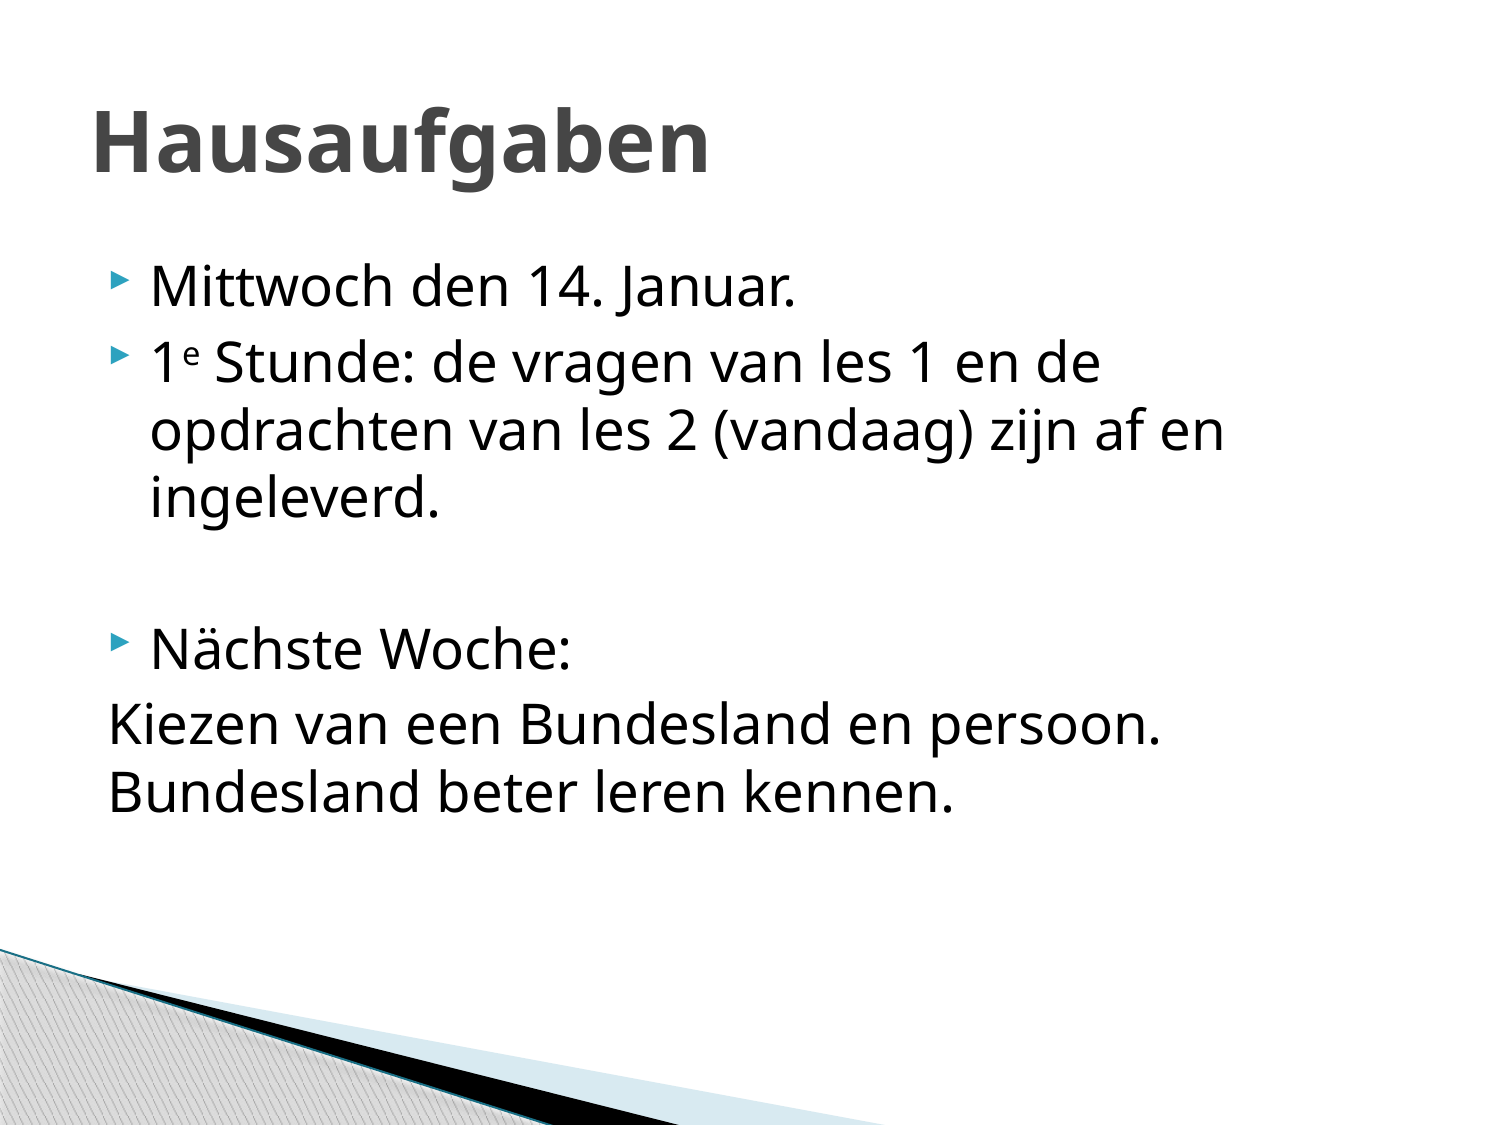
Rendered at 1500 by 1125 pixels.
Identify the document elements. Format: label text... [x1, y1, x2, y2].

title Hausaufgaben [75, 45, 1425, 233]
list Mittwoch den 14. Januar. 1e Stunde: de vragen van les 1 en de opdrachten van les 2 (vandaag) zijn af en ingeleverd. Nächste Woche: Kiezen van een Bundesland en persoon. Bundesland beter leren kennen. [75, 243, 1425, 986]
